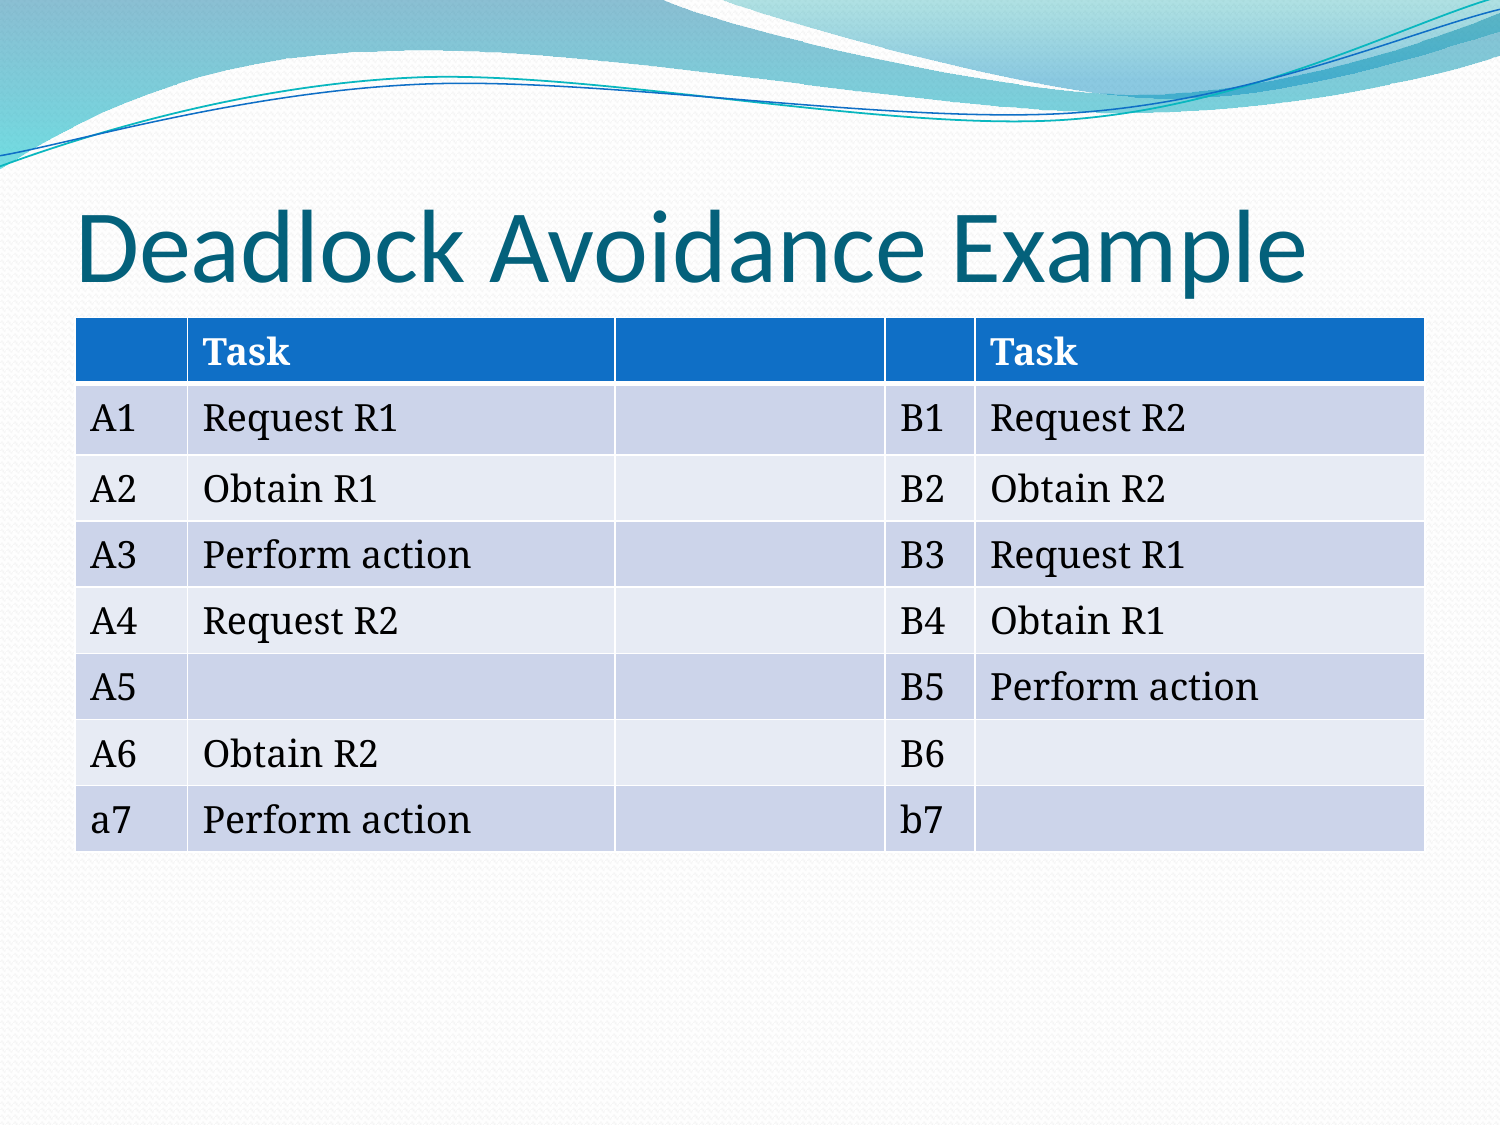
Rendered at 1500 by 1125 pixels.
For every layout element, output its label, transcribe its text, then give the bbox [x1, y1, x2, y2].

table_cell a7 [76, 786, 187, 851]
table_cell Obtain R2 [976, 456, 1424, 520]
table_header Task [188, 318, 614, 381]
table_cell Obtain R1 [976, 588, 1424, 653]
table_cell A2 [76, 456, 187, 520]
table_cell A1 [76, 386, 187, 454]
table_cell [616, 456, 884, 520]
table_cell [976, 786, 1424, 851]
table_cell b7 [886, 786, 974, 851]
table_cell Request R1 [188, 386, 614, 454]
table_cell Request R2 [188, 588, 614, 653]
table_cell [616, 654, 884, 719]
table_cell [616, 786, 884, 851]
table_header [76, 318, 187, 381]
table_cell A4 [76, 588, 187, 653]
table_cell B1 [886, 386, 974, 454]
table_cell [188, 654, 614, 719]
table_cell Obtain R1 [188, 456, 614, 520]
table_header Task [976, 318, 1424, 381]
table_cell A5 [76, 654, 187, 719]
table_cell Perform action [188, 522, 614, 586]
table_cell [616, 522, 884, 586]
table_cell Perform action [188, 786, 614, 851]
table_cell A3 [76, 522, 187, 586]
table_cell [616, 386, 884, 454]
table_cell [616, 588, 884, 653]
table_cell [976, 720, 1424, 785]
table_cell B5 [886, 654, 974, 719]
table_header [886, 318, 974, 381]
table_cell B2 [886, 456, 974, 520]
table_cell Perform action [976, 654, 1424, 719]
table_cell [616, 720, 884, 785]
table_cell B4 [886, 588, 974, 653]
table_cell Obtain R2 [188, 720, 614, 785]
table_cell B6 [886, 720, 974, 785]
table_header [616, 318, 884, 381]
table_cell Request R1 [976, 522, 1424, 586]
title Deadlock Avoidance Example [75, 115, 1425, 303]
table_cell B3 [886, 522, 974, 586]
table_cell Request R2 [976, 386, 1424, 454]
table_cell A6 [76, 720, 187, 785]
